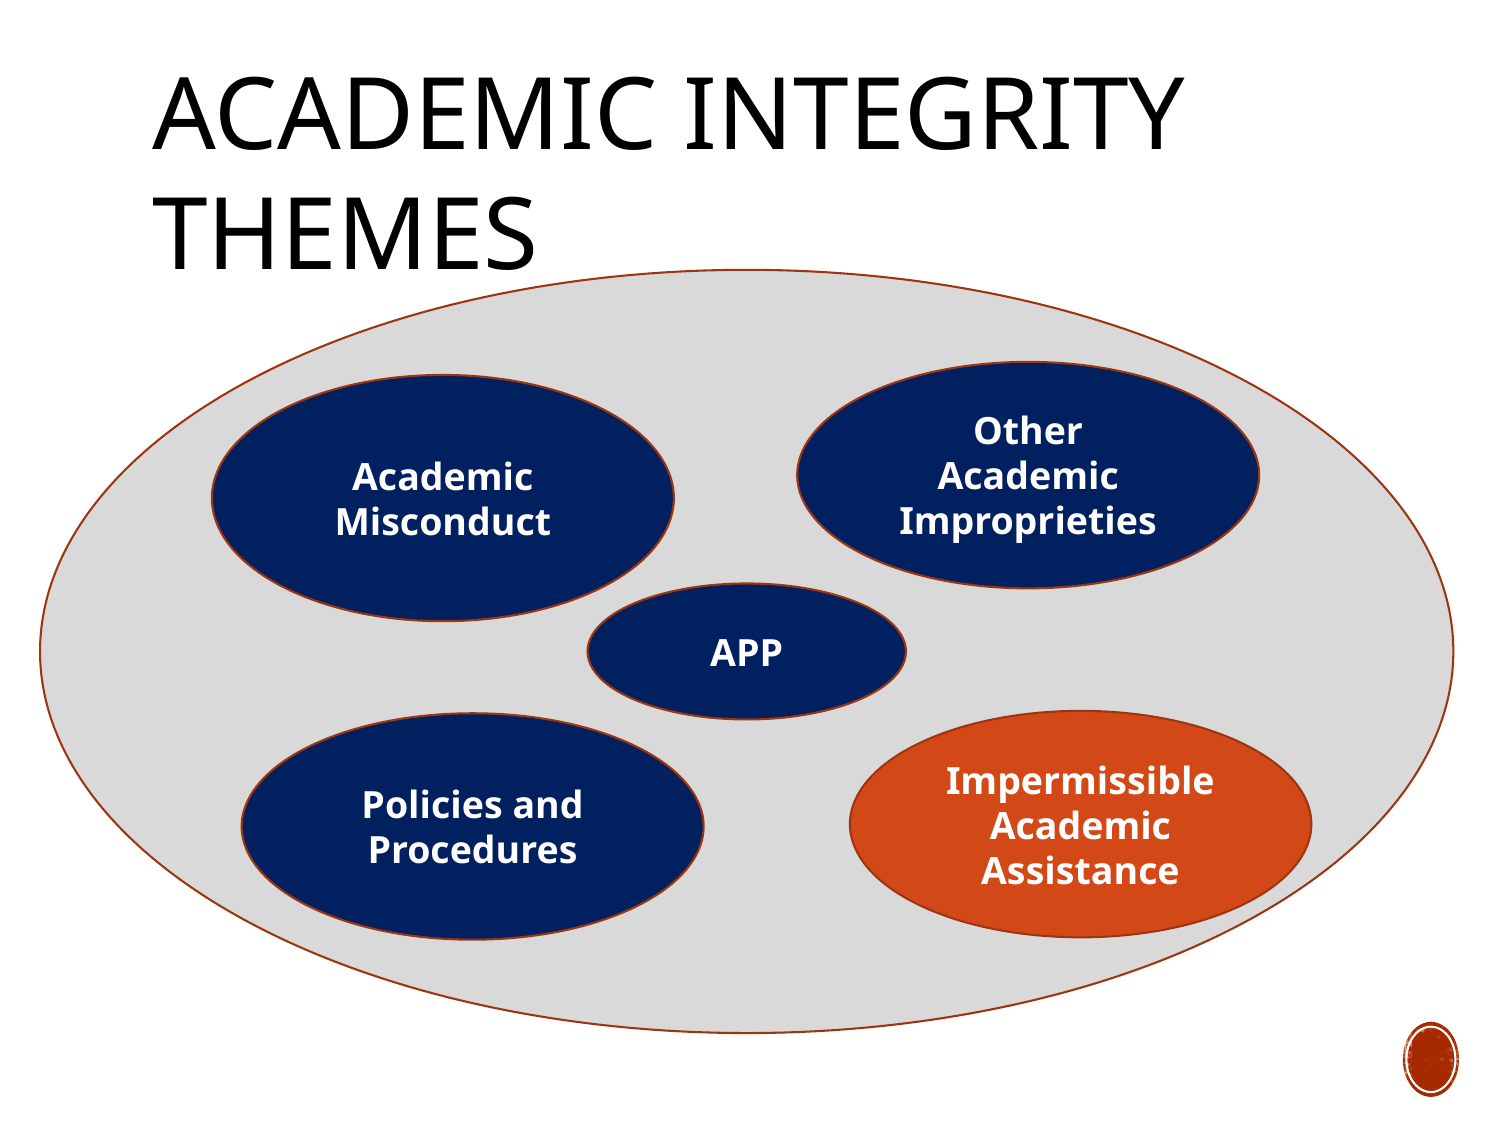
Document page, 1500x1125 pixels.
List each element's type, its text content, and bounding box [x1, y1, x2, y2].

title Academic Integrity themes [137, 37, 1375, 302]
text_box Academic Misconduct [210, 373, 675, 623]
text_box [39, 268, 1455, 1035]
text_box Policies and Procedures [240, 712, 705, 941]
text_box Other Academic Improprieties [796, 360, 1261, 590]
text_box Impermissible Academic Assistance [848, 709, 1313, 939]
text_box APP [586, 582, 907, 721]
